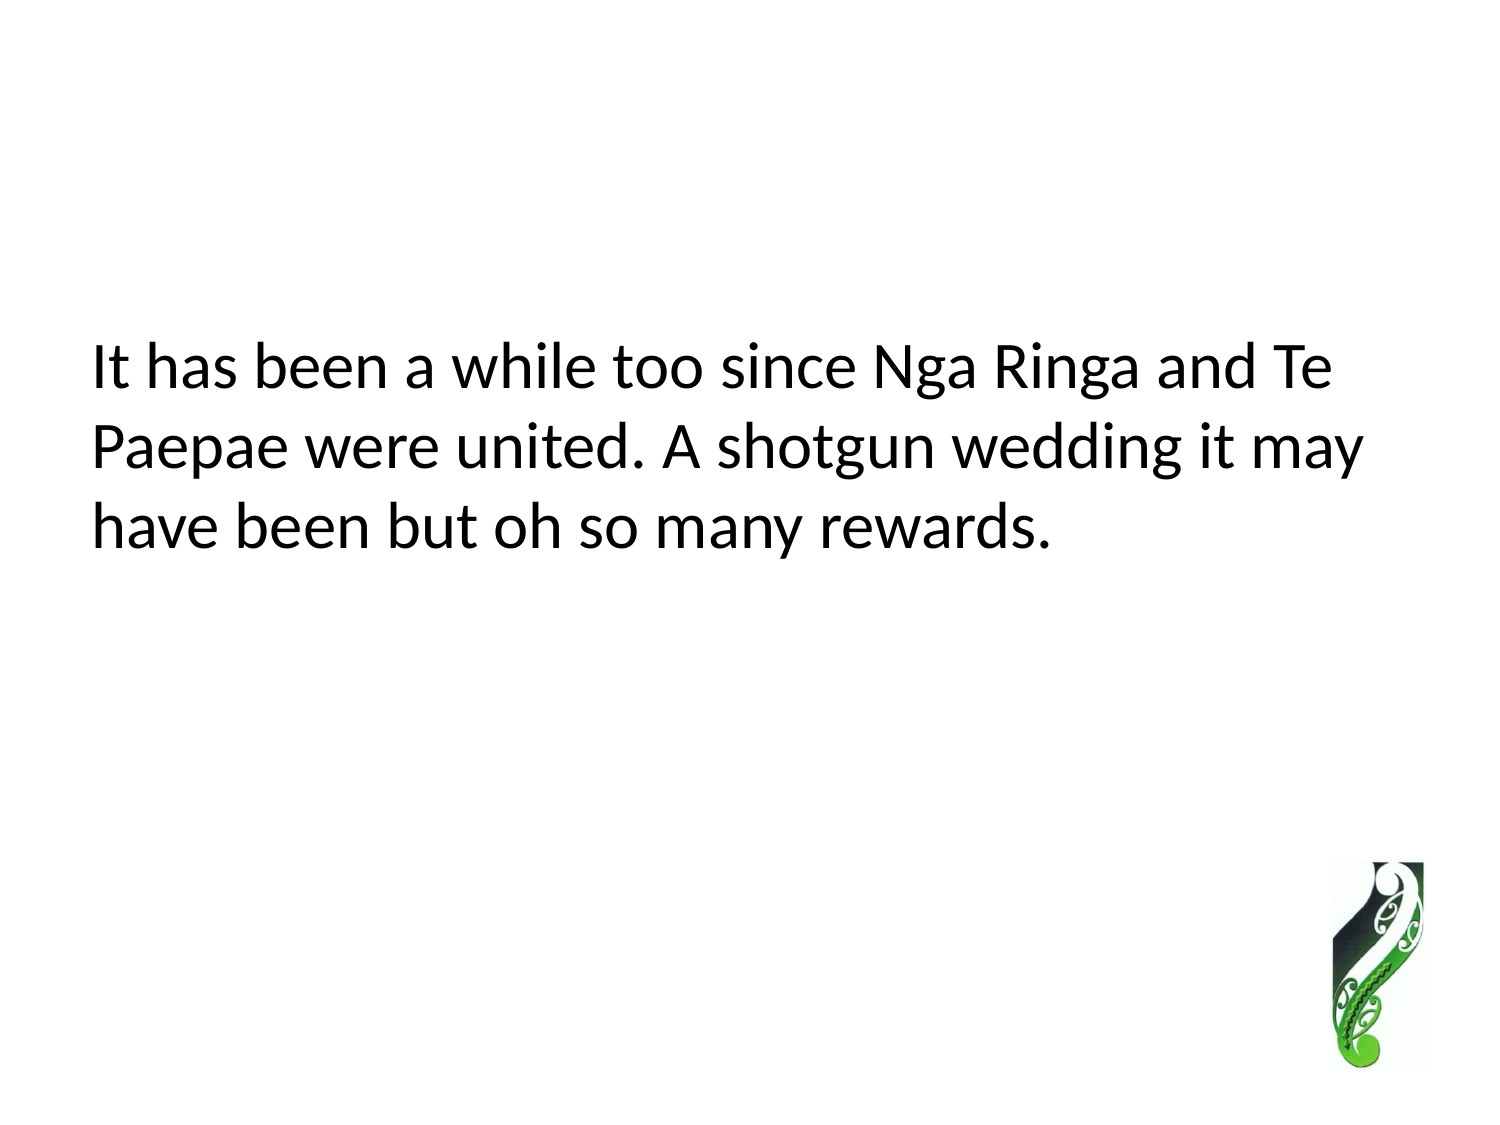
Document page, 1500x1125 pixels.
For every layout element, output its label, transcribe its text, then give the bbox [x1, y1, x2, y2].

text_box It has been a while too since Nga Ringa and Te Paepae were united. A shotgun wedding it may have been but oh so many rewards. [76, 314, 1412, 649]
picture [1330, 859, 1426, 1073]
